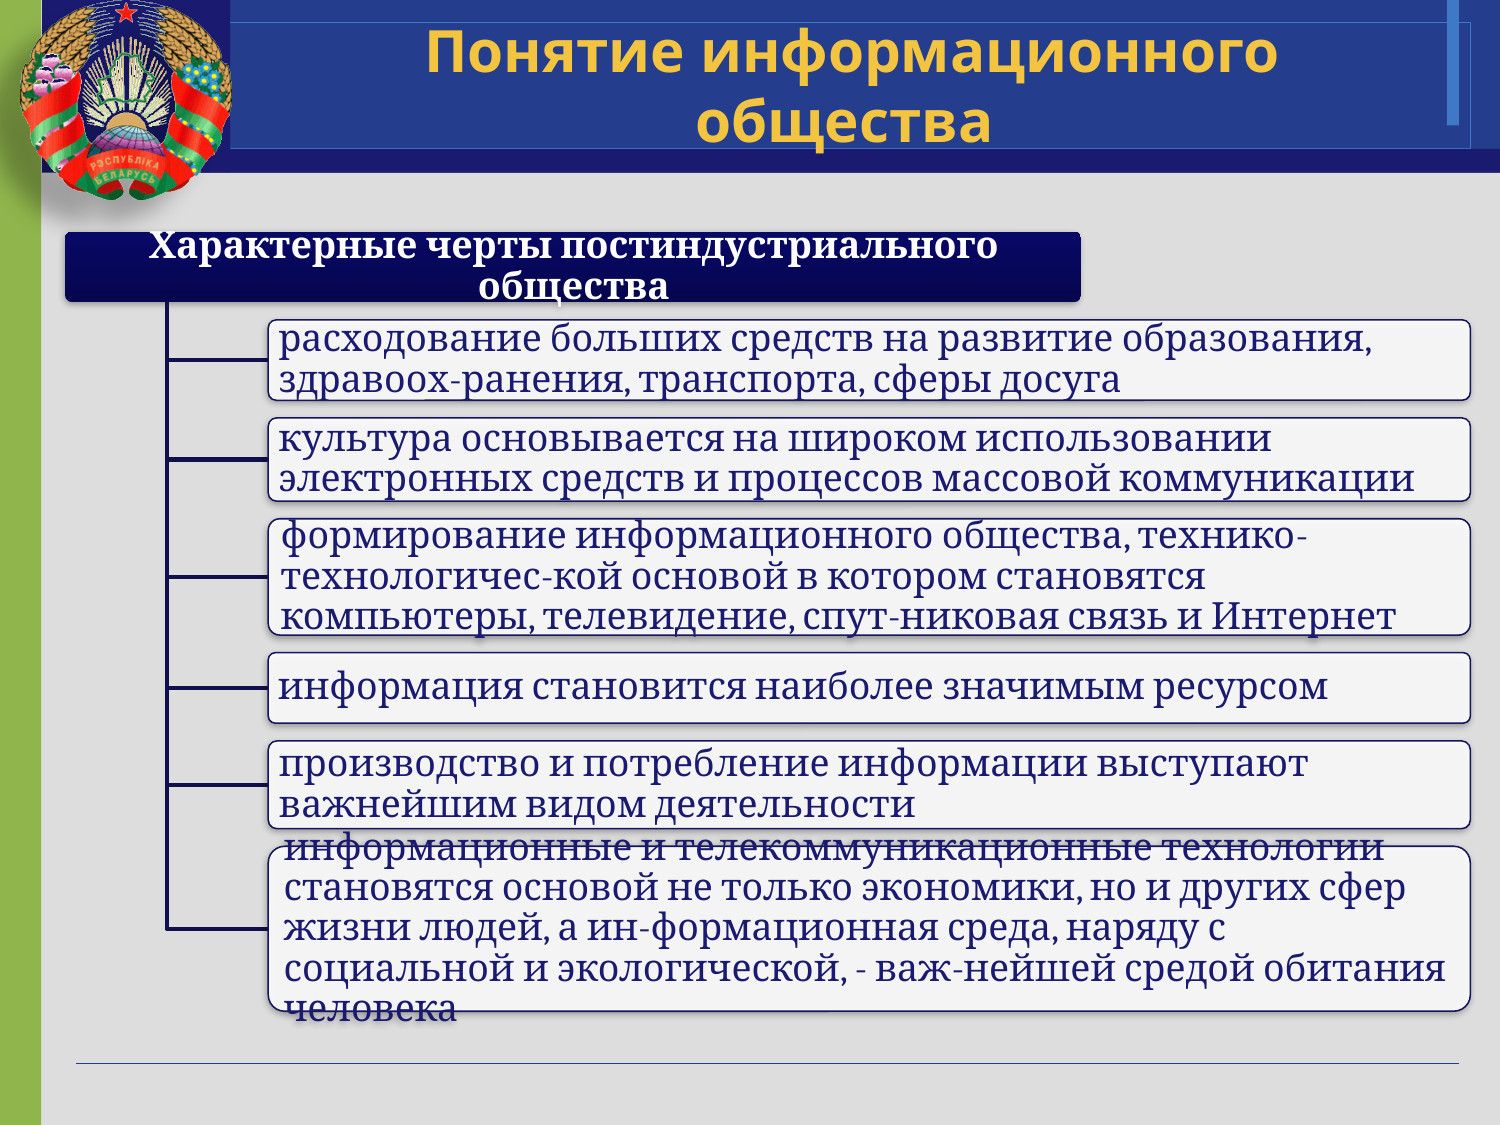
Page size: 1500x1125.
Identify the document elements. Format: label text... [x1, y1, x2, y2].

title Понятие информационного общества [241, 38, 1448, 131]
picture [20, 0, 232, 200]
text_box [64, 207, 1471, 1036]
